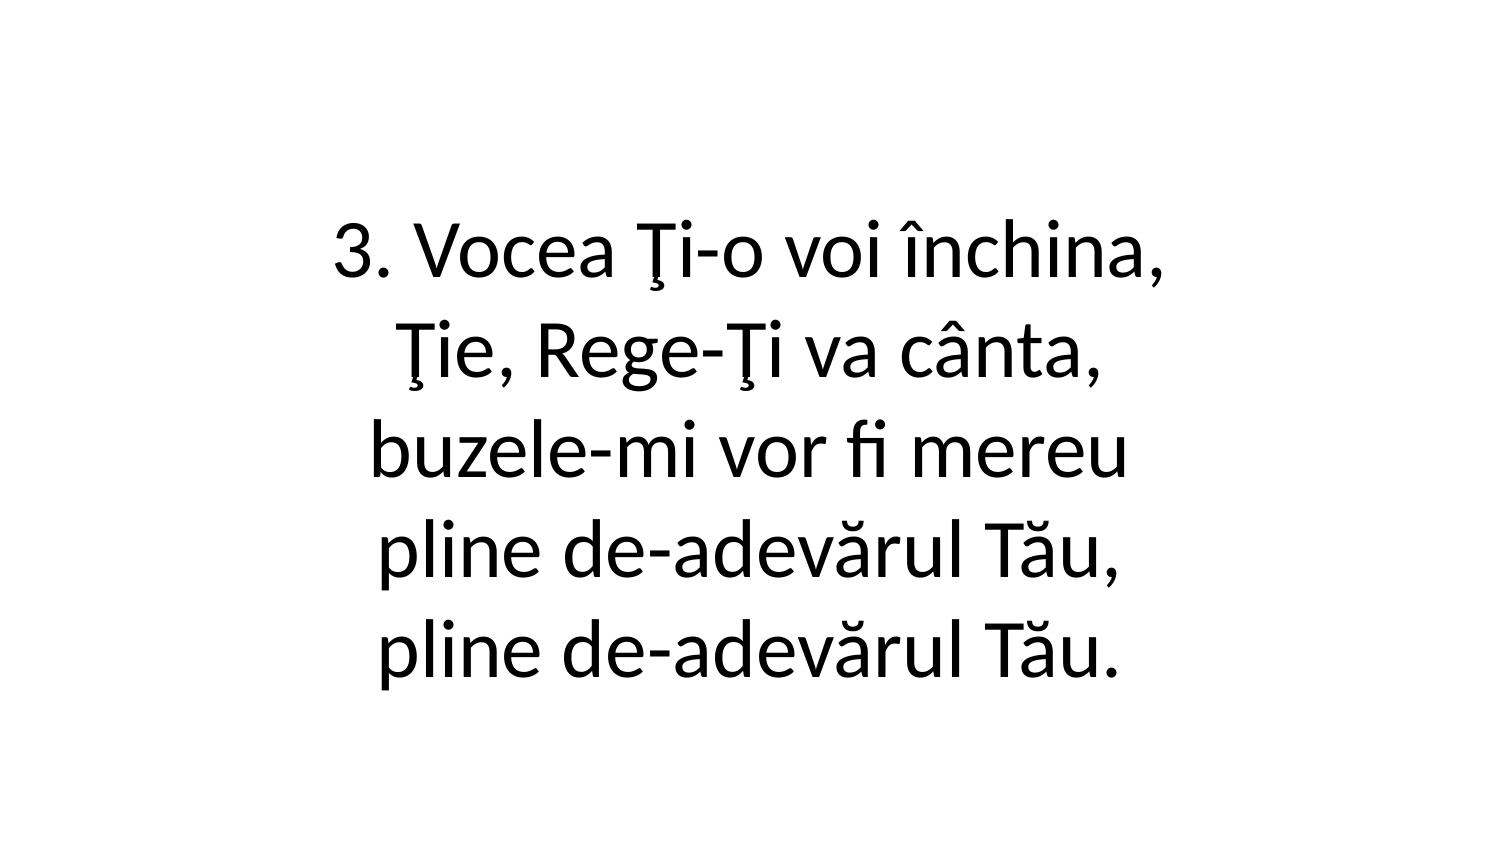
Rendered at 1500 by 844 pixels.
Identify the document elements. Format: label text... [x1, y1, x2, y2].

text_box 3. Vocea Ţi-o voi închina, Ţie, Rege-Ţi va cânta, buzele-mi vor fi mereu pline de-adevărul Tău, pline de-adevărul Tău. [316, 142, 1184, 702]
